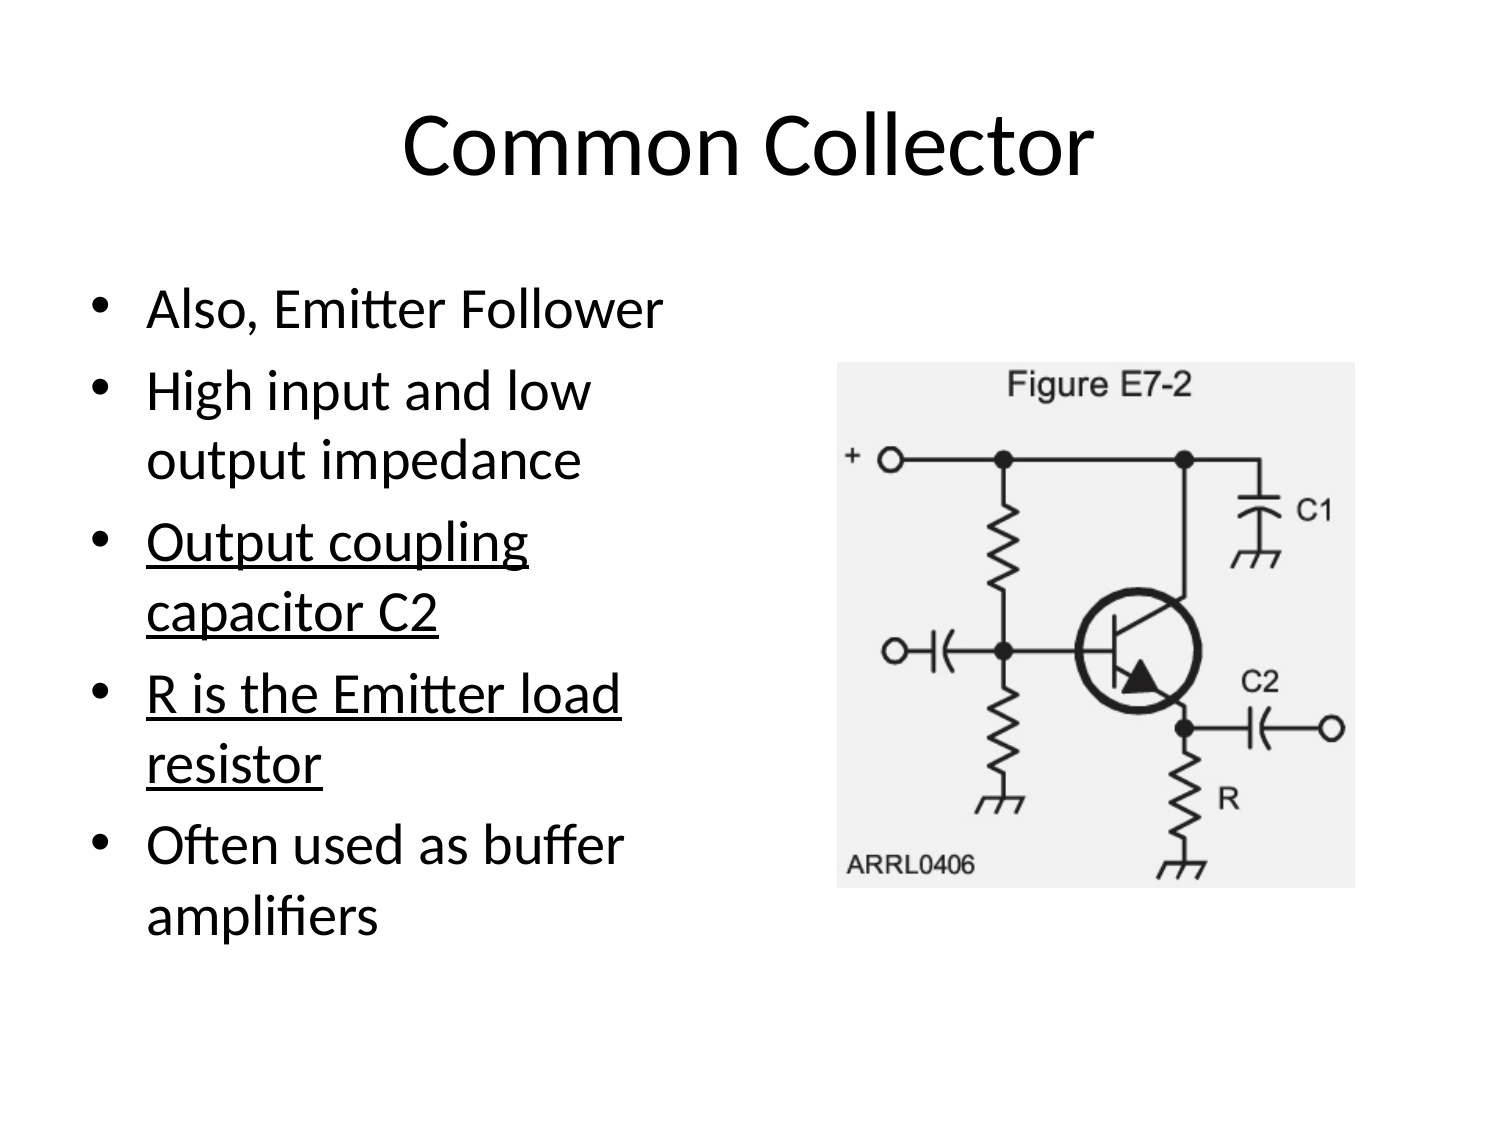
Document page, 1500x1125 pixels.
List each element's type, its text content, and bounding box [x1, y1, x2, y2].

list [762, 262, 1425, 1005]
title Common Collector [75, 45, 1425, 233]
picture [837, 362, 1355, 888]
list Also, Emitter Follower High input and low output impedance Output coupling capacitor C2 R is the Emitter load resistor Often used as buffer amplifiers [75, 262, 738, 1005]
